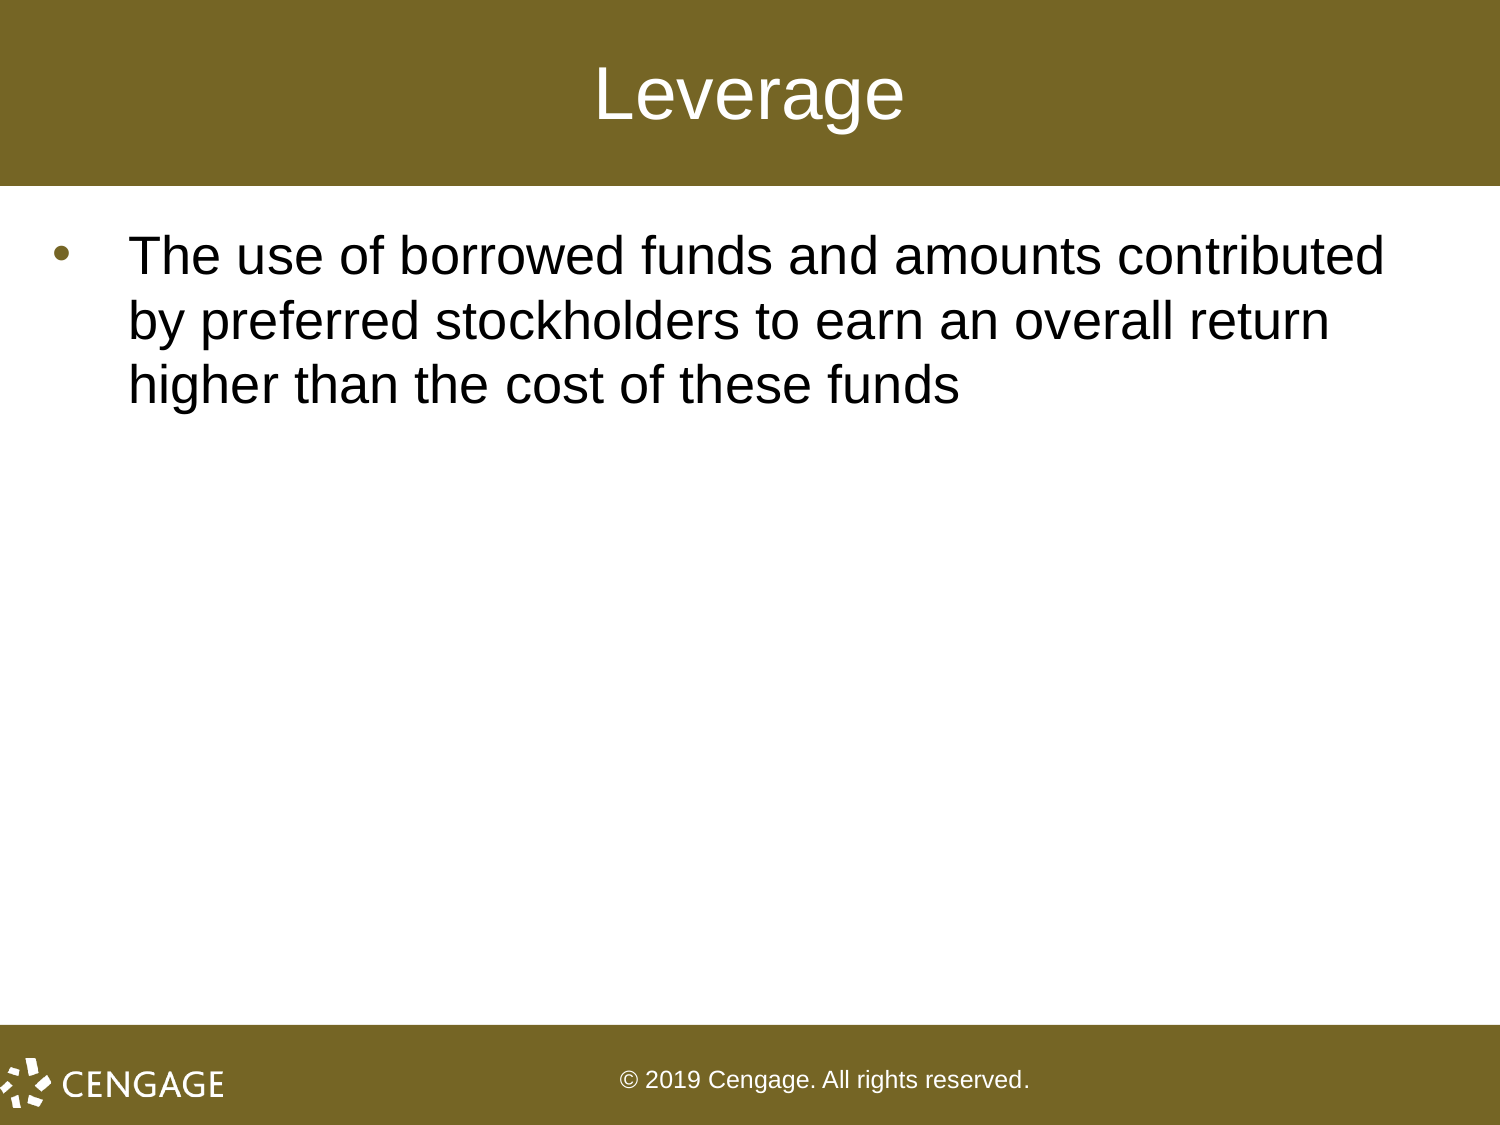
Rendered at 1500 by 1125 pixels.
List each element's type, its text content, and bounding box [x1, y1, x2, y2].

list The use of borrowed funds and amounts contributed by preferred stockholders to earn an overall return higher than the cost of these funds [37, 212, 1475, 977]
picture [0, 1058, 223, 1108]
title Leverage [7, 4, 1493, 175]
